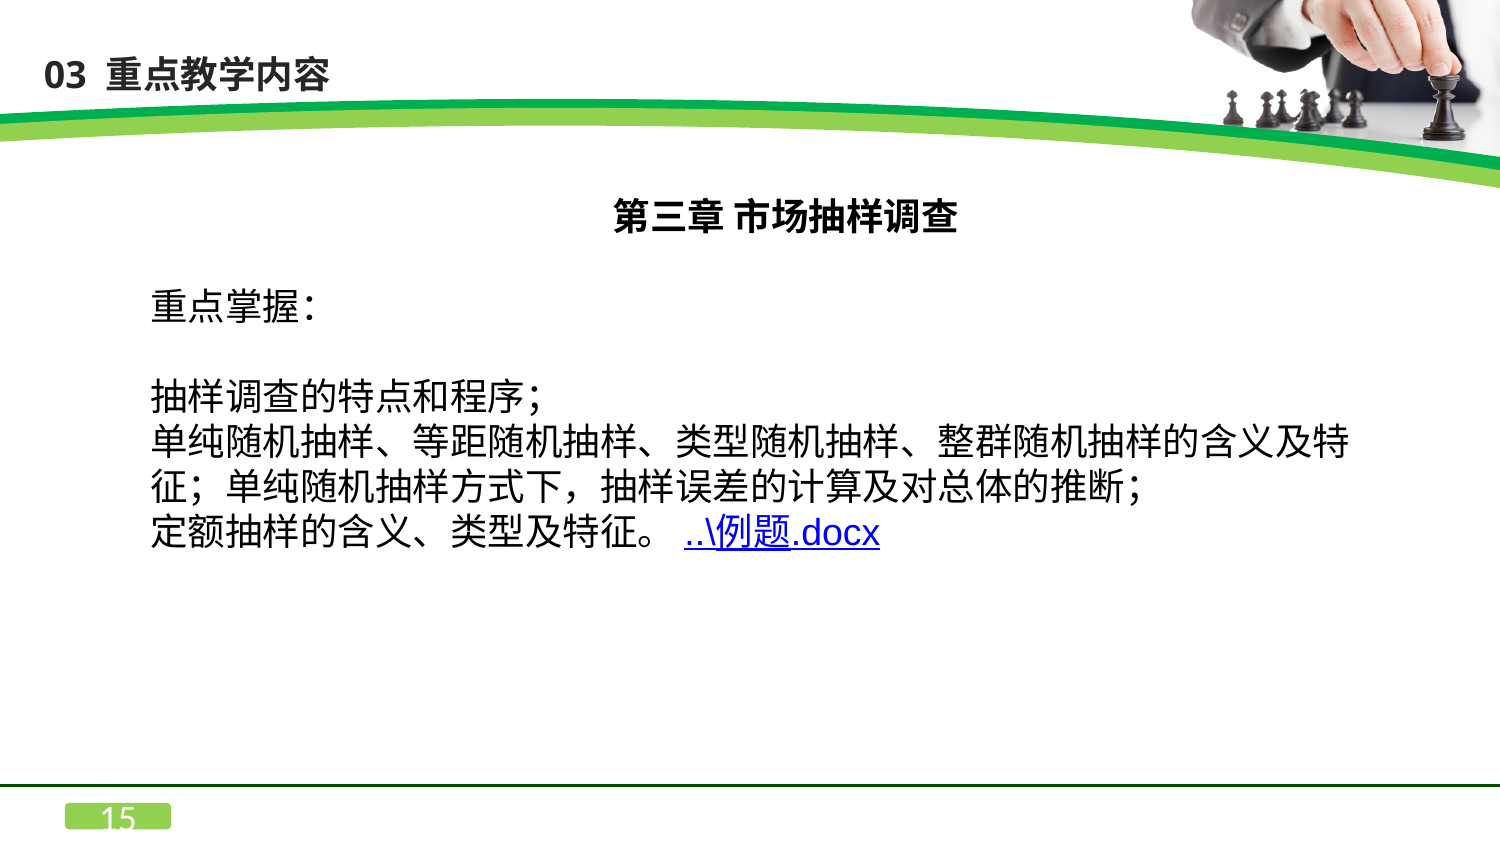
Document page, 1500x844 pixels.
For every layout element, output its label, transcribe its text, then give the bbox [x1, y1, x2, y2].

text_box 03 重点教学内容 [29, 43, 346, 104]
picture [1187, 151, 1245, 157]
text_box 第三章 市场抽样调查 重点掌握： 抽样调查的特点和程序； 单纯随机抽样、等距随机抽样、类型随机抽样、整群随机抽样的含义及特征；单纯随机抽样方式下，抽样误差的计算及对总体的推断； 定额抽样的含义、类型及特征。..\例题.docx [135, 185, 1435, 570]
picture [1187, 0, 1500, 156]
